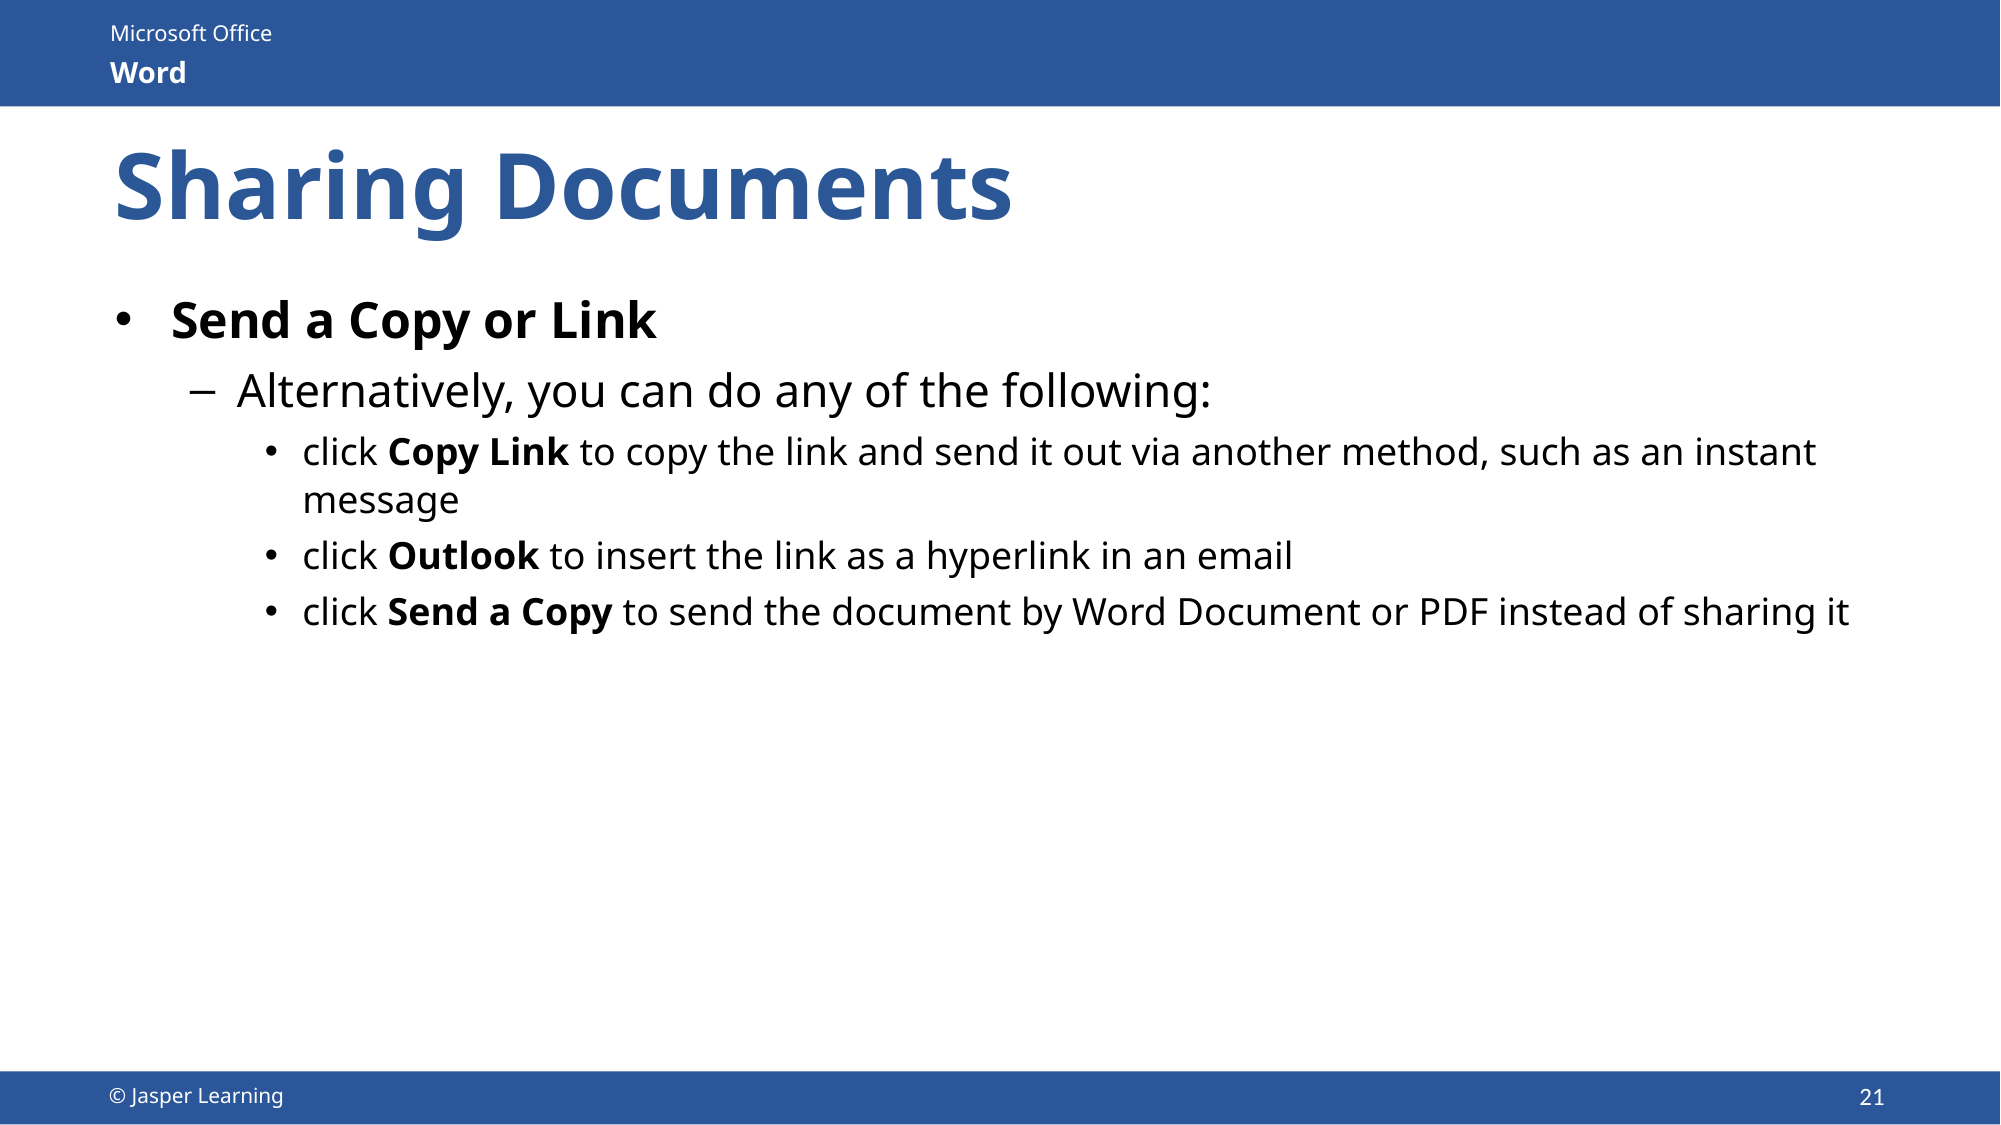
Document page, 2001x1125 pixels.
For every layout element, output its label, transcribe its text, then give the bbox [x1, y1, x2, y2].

title Sharing Documents [99, 118, 1866, 248]
slide_number 21 [1433, 1065, 1900, 1125]
list Send a Copy or Link Alternatively, you can do any of the following: click Copy Link to copy the link and send it out via another method, such as an instant message click Outlook to insert the link as a hyperlink in an email click Send a Copy to send the document by Word Document or PDF instead of sharing it [99, 275, 1900, 1034]
footer © Jasper Learning [94, 1066, 769, 1125]
